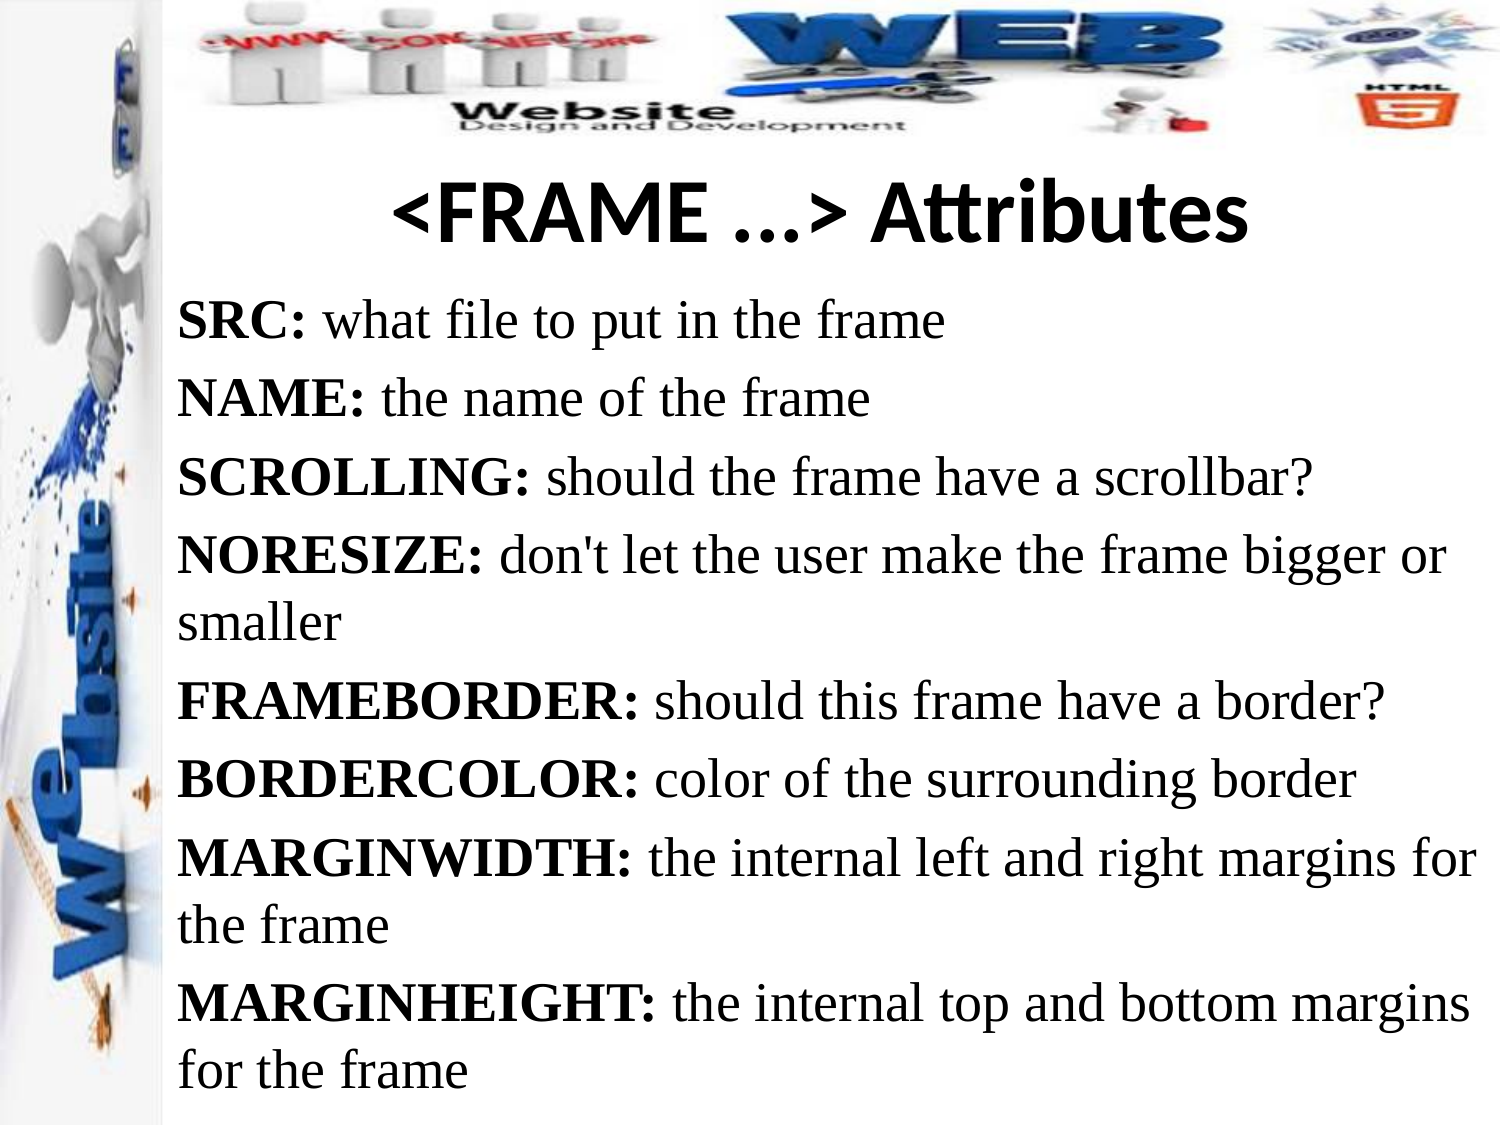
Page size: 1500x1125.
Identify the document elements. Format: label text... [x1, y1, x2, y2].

title <FRAME ...> Attributes [162, 125, 1500, 275]
picture [0, 0, 1500, 1125]
list SRC: what file to put in the frame NAME: the name of the frame SCROLLING: should the frame have a scrollbar? NORESIZE: don't let the user make the frame bigger or smaller FRAMEBORDER: should this frame have a border? BORDERCOLOR: color of the surrounding border MARGINWIDTH: the internal left and right margins for the frame MARGINHEIGHT: the internal top and bottom margins for the frame [162, 275, 1500, 1125]
